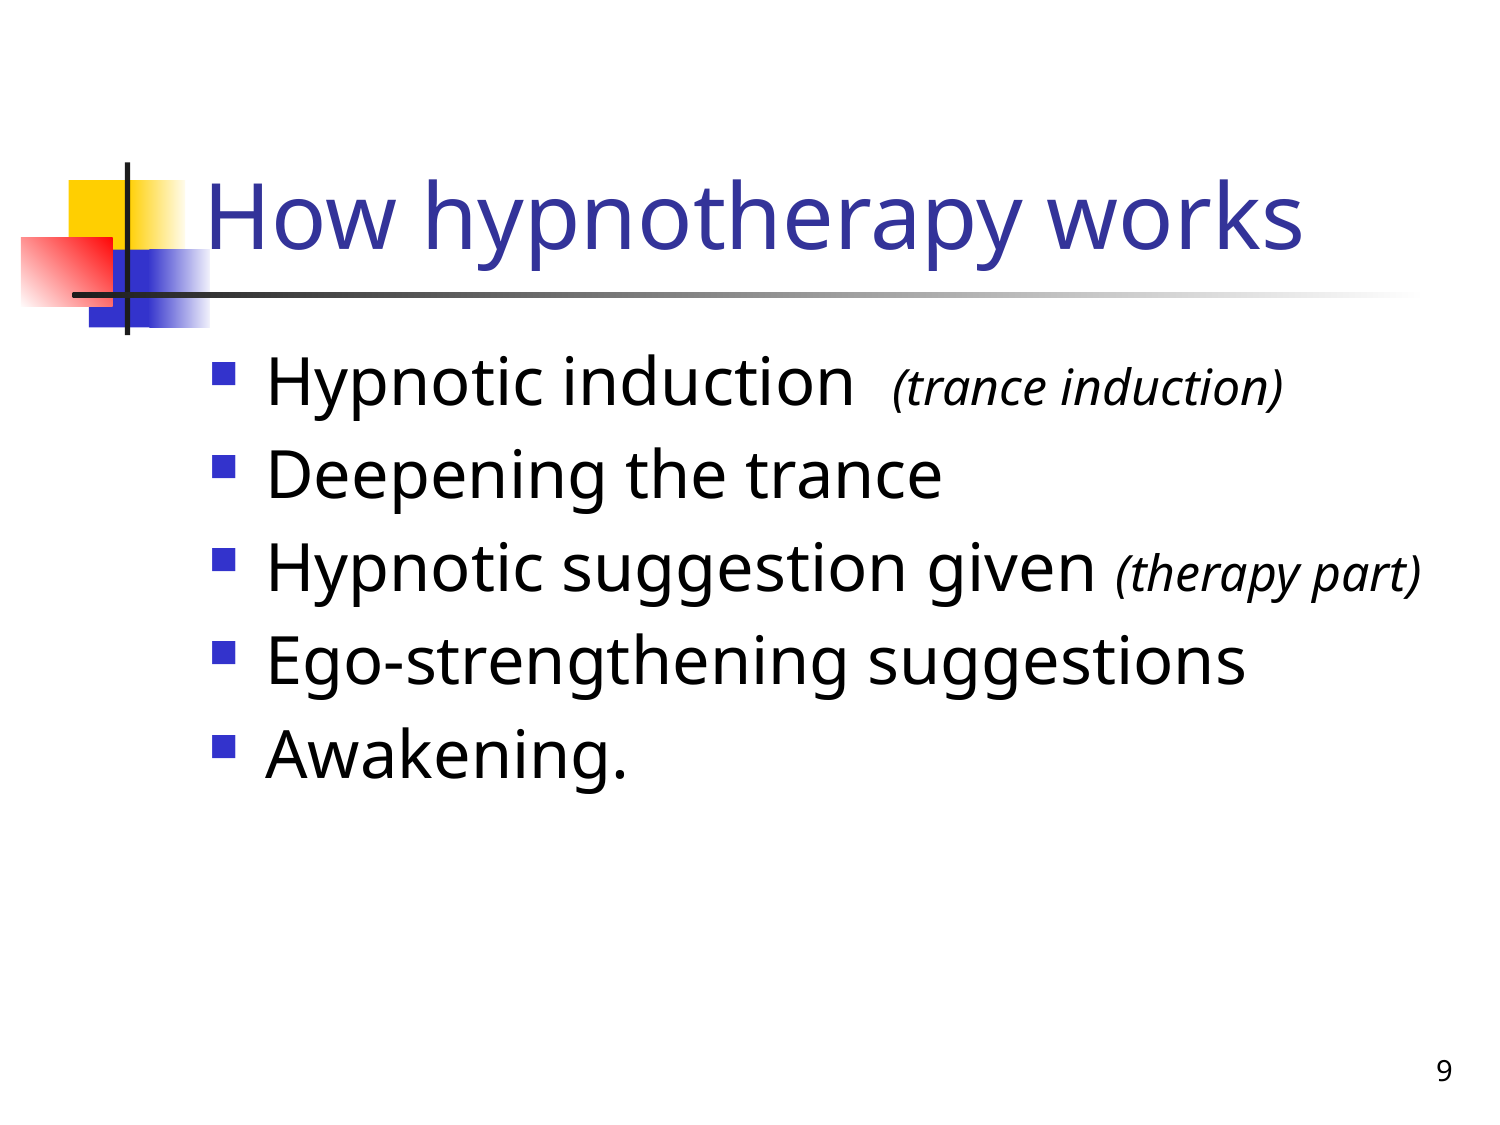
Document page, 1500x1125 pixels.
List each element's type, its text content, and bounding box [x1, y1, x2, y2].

slide_number 9 [1155, 1024, 1468, 1100]
title How hypnotherapy works [188, 35, 1468, 275]
list Hypnotic induction (trance induction) Deepening the trance Hypnotic suggestion given (therapy part) Ego-strengthening suggestions Awakening. [193, 331, 1469, 1006]
